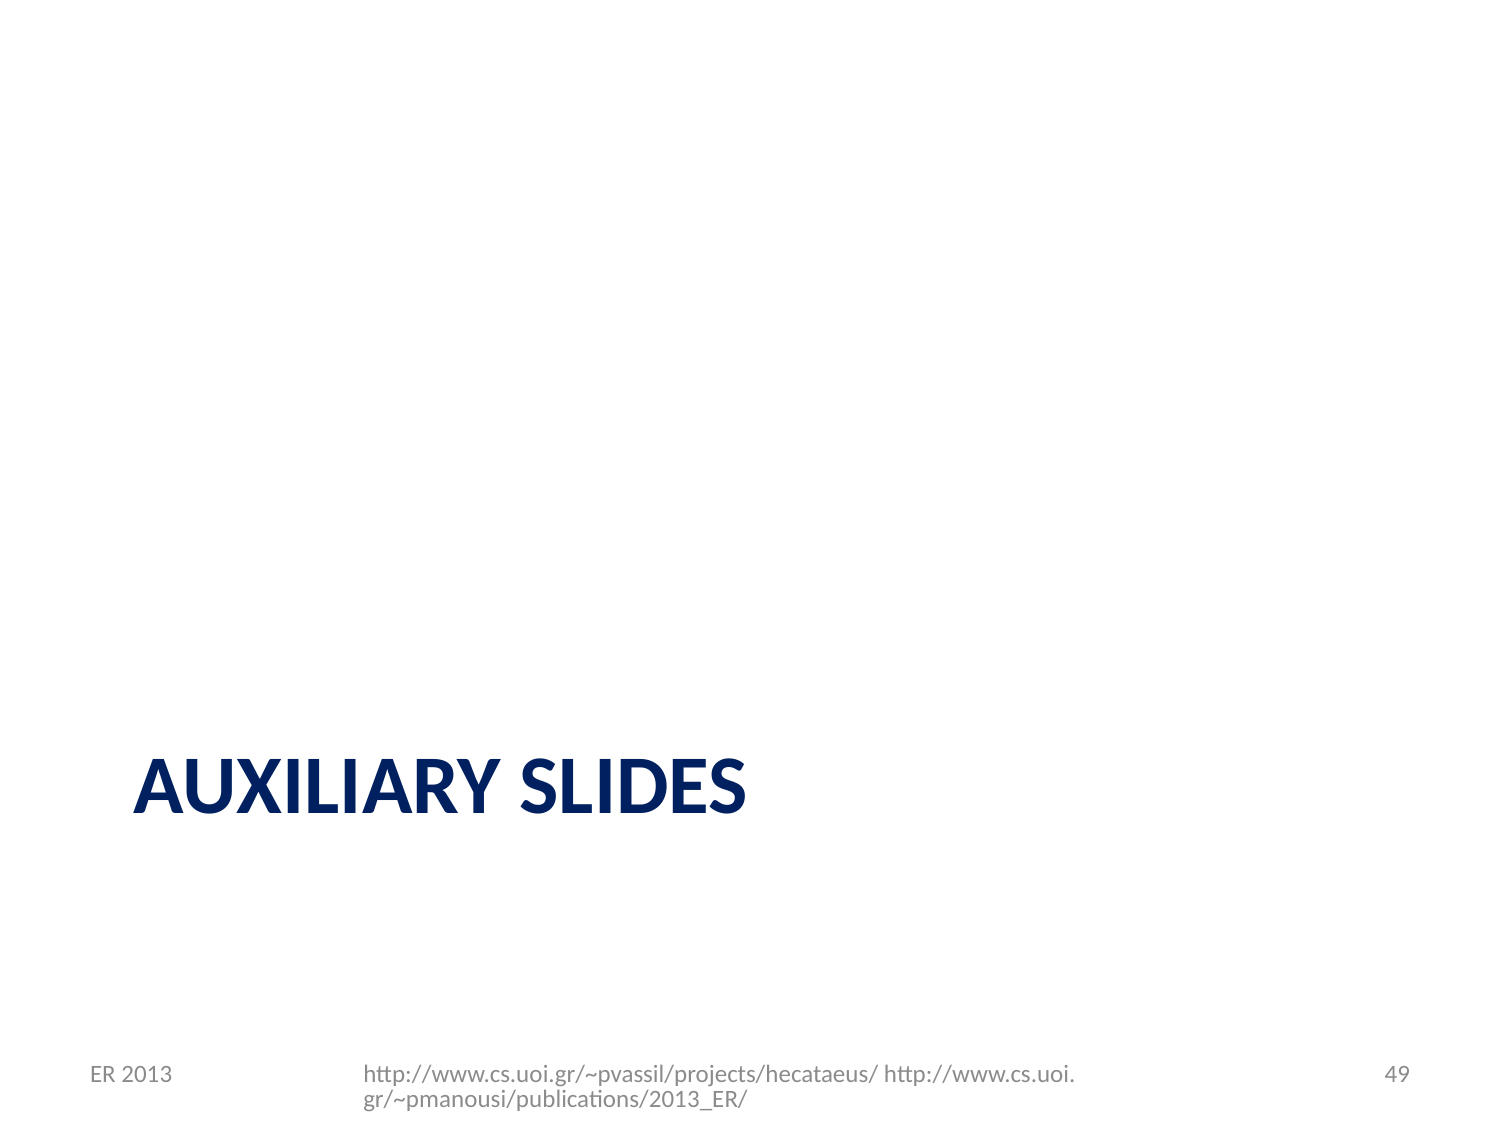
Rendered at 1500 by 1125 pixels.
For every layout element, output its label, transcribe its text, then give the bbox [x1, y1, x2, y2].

slide_number ER 2013 [75, 1042, 425, 1103]
slide_number 49 [1093, 1042, 1425, 1103]
footer http://www.cs.uoi.gr/~pvassil/projects/hecataeus/ http://www.cs.uoi.gr/~pmanousi/publications/2013_ER/ [425, 1042, 1093, 1103]
title Auxiliary slides [118, 722, 1394, 947]
